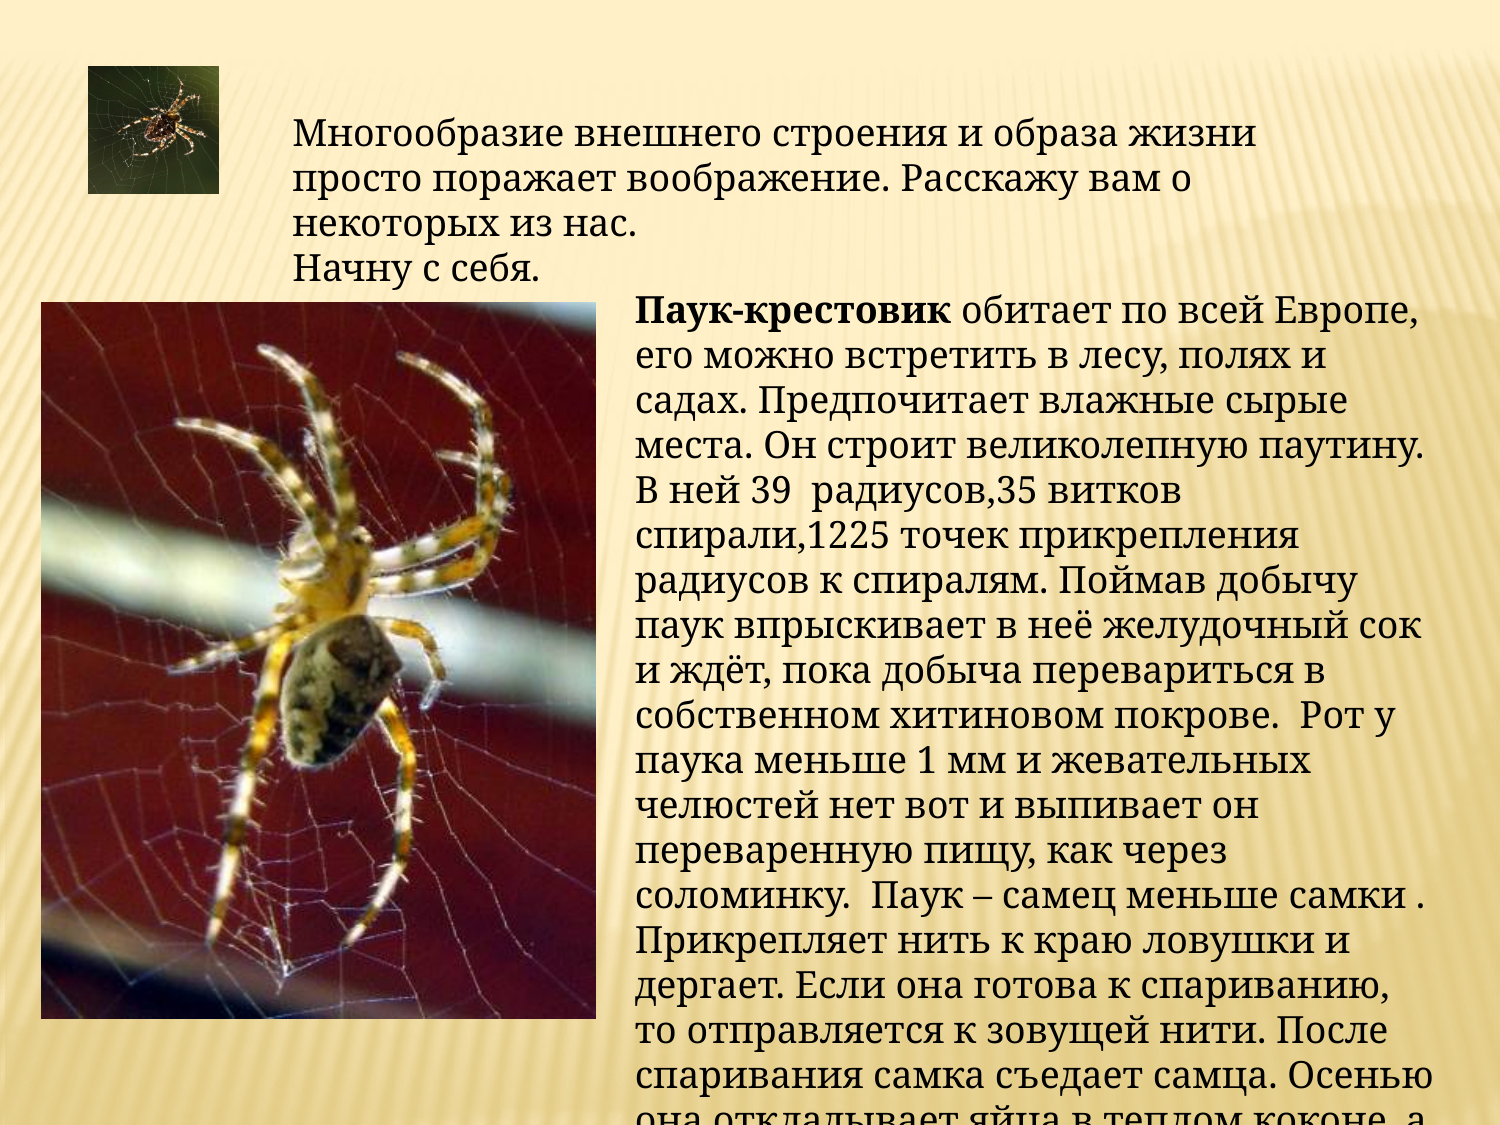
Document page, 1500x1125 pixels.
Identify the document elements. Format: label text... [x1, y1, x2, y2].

text_box Паук-крестовик обитает по всей Европе, его можно встретить в лесу, полях и садах. Предпочитает влажные сырые места. Он строит великолепную паутину. В ней 39 радиусов,35 витков спирали,1225 точек прикрепления радиусов к спиралям. Поймав добычу паук впрыскивает в неё желудочный сок и ждёт, пока добыча перевариться в собственном хитиновом покрове. Рот у паука меньше 1 мм и жевательных челюстей нет вот и выпивает он переваренную пищу, как через соломинку. Паук – самец меньше самки . Прикрепляет нить к краю ловушки и дергает. Если она готова к спариванию, то отправляется к зовущей нити. После спаривания самка съедает самца. Осенью она откладывает яйца в теплом коконе, а сама погибает. Весной появляются новые паучата. [620, 278, 1459, 1125]
picture [88, 66, 219, 195]
picture [40, 302, 596, 1020]
text_box Многообразие внешнего строения и образа жизни просто поражает воображение. Расскажу вам о некоторых из нас. Начну с себя. [277, 101, 1412, 297]
